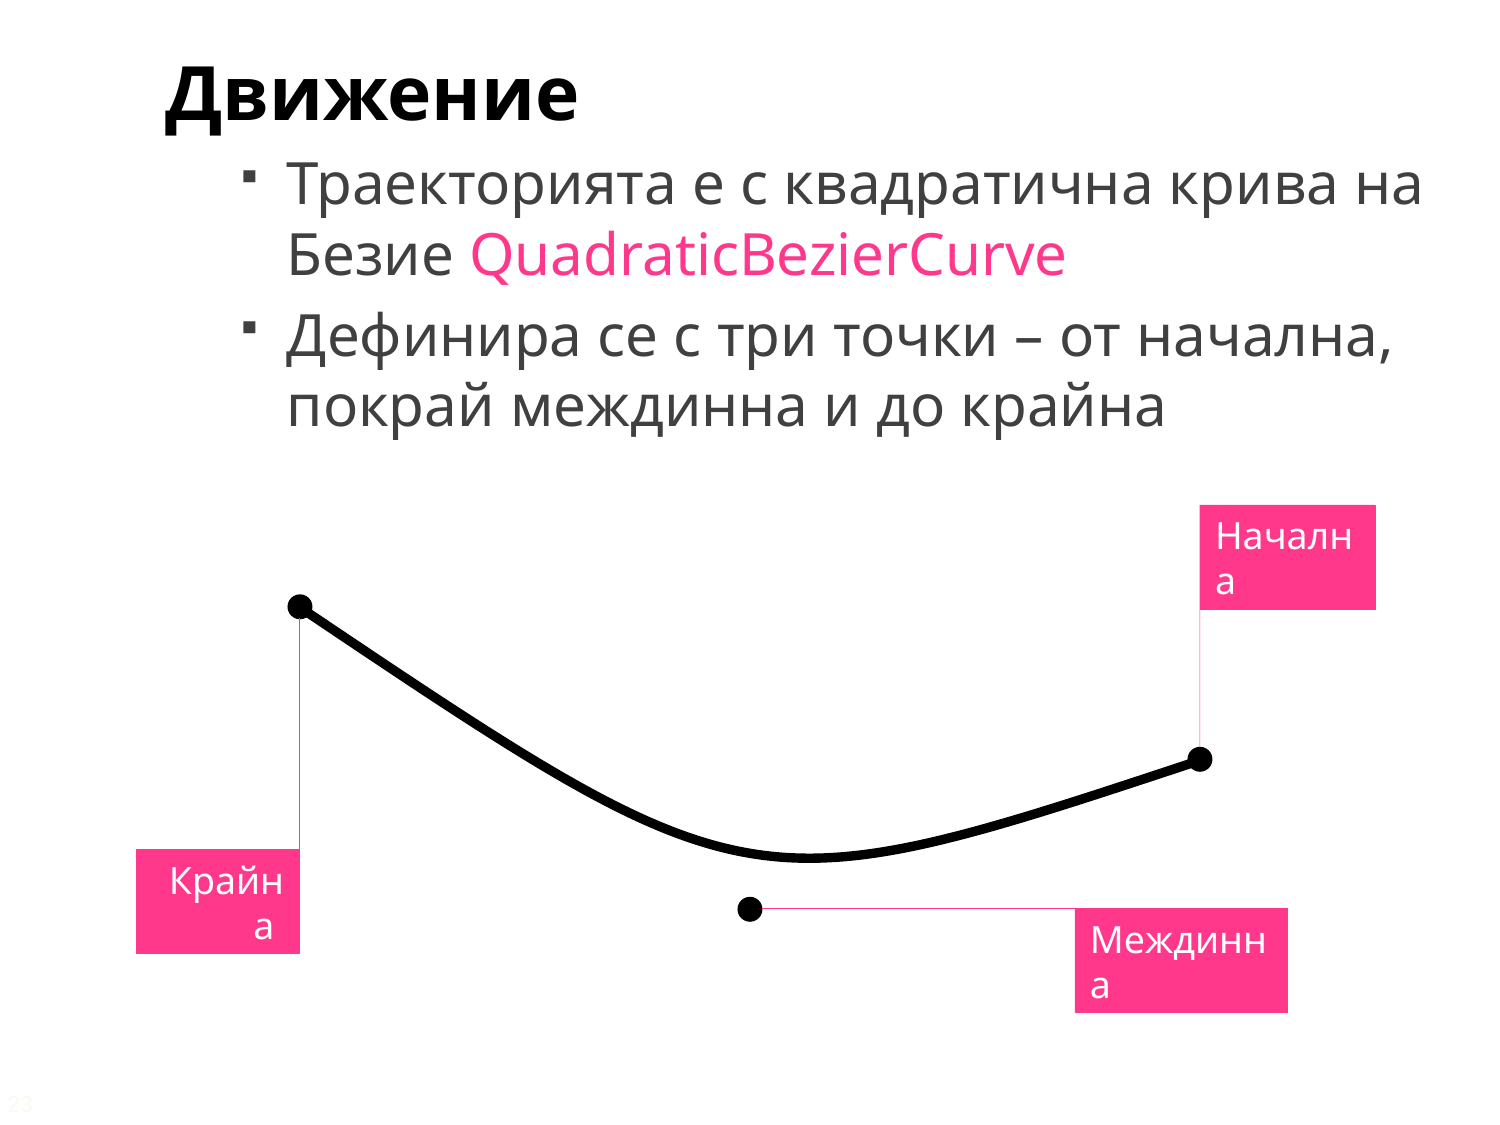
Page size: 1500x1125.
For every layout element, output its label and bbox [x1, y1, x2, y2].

text_box [136, 617, 300, 954]
text_box [1199, 504, 1376, 748]
text_box [298, 605, 1201, 861]
text_box [762, 907, 1288, 1013]
text_box [285, 592, 315, 621]
text_box [1185, 746, 1215, 774]
text_box [735, 894, 765, 924]
